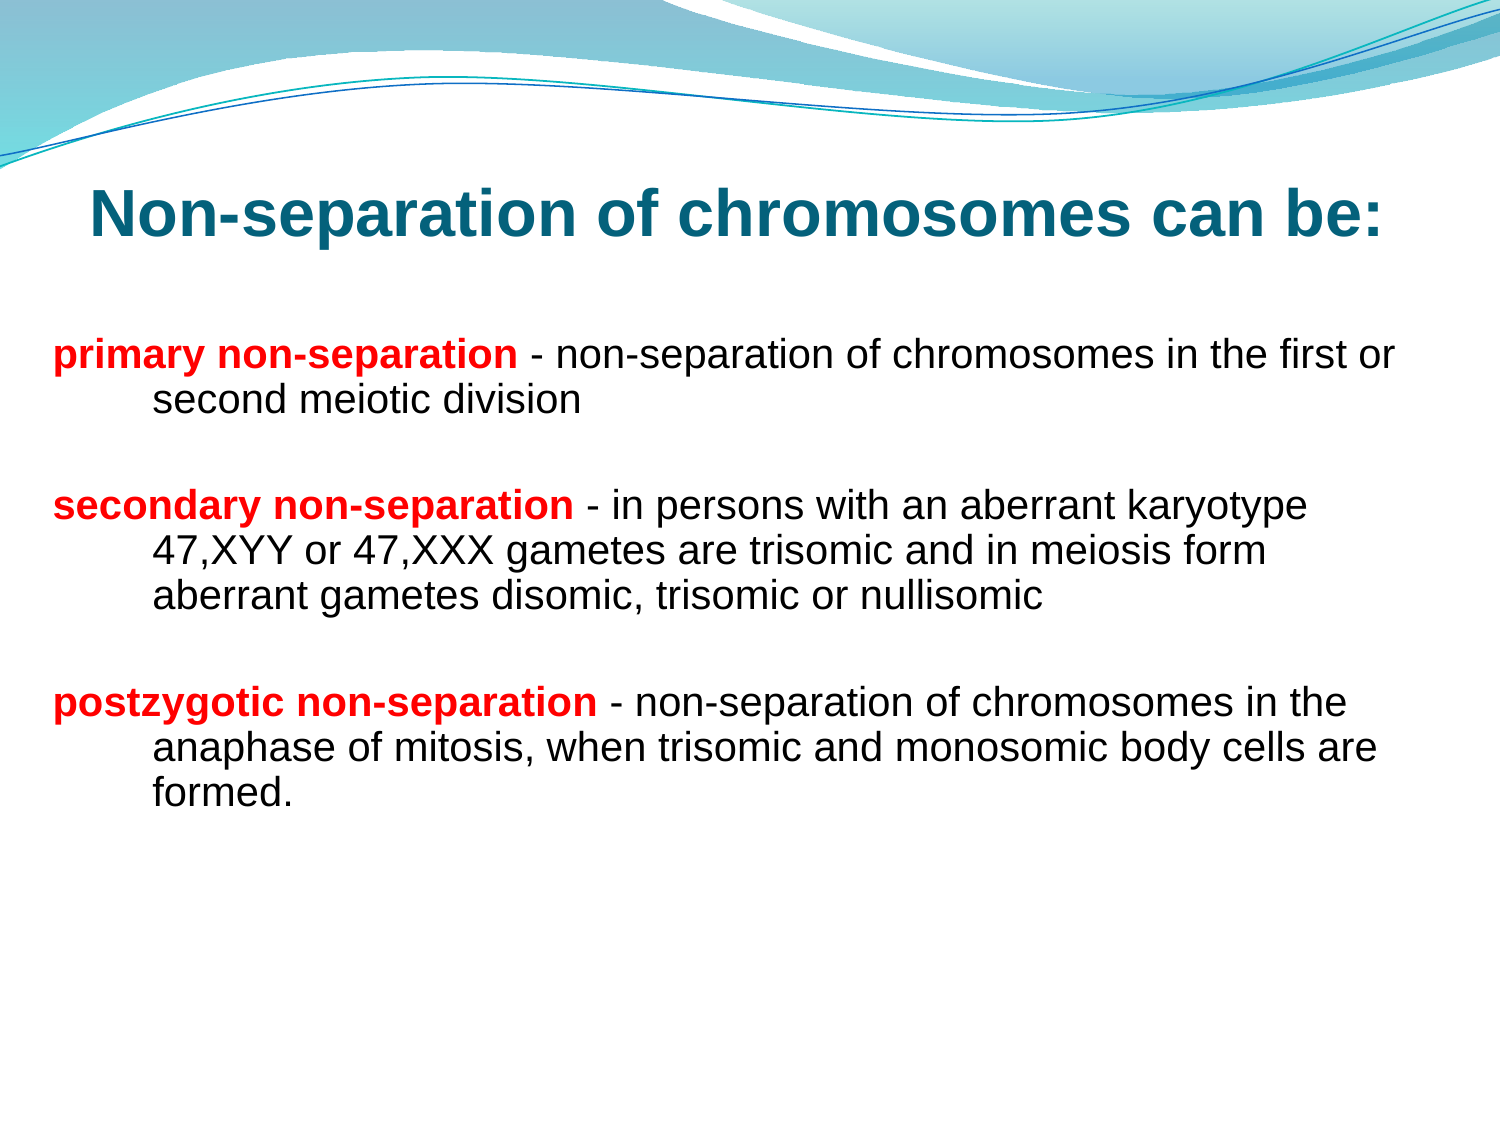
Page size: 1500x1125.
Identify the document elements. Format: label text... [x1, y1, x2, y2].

title Non-separation of chromosomes can be: [24, 62, 1450, 250]
list primary non-separation - non-separation of chromosomes in the first or second meiotic division secondary non-separation - in persons with an aberrant karyotype 47,XYY or 47,XXX gametes are trisomic and in meiosis form aberrant gametes disomic, trisomic or nullisomic postzygotic non-separation - non-separation of chromosomes in the anaphase of mitosis, when trisomic and monosomic body cells are formed. [37, 324, 1438, 983]
